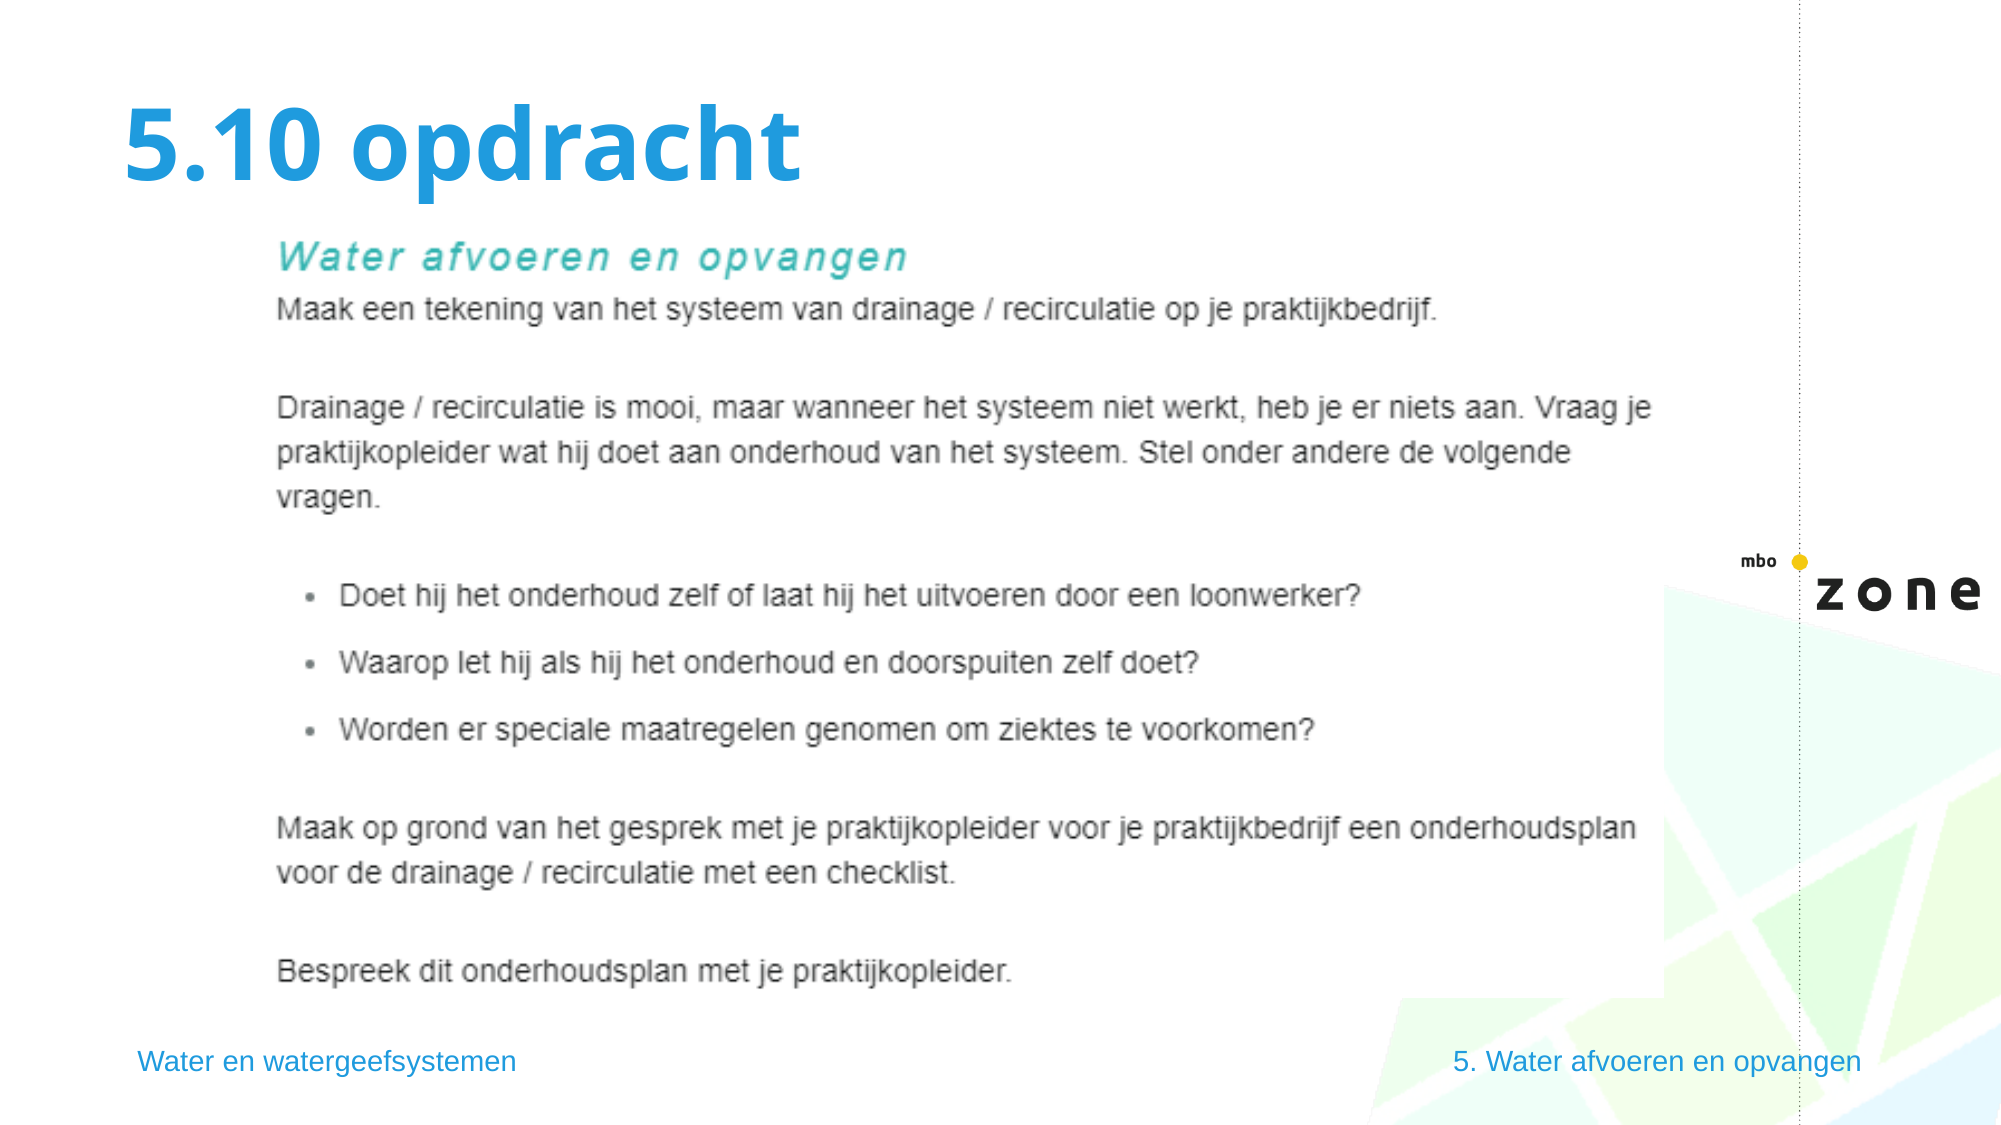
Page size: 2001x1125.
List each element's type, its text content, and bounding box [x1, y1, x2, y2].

picture [257, 0, 2001, 1125]
list Water en watergeefsystemen [137, 1042, 639, 1103]
list 5. Water afvoeren en opvangen [1334, 1042, 1863, 1103]
title 5.10 opdracht [124, 94, 1607, 272]
